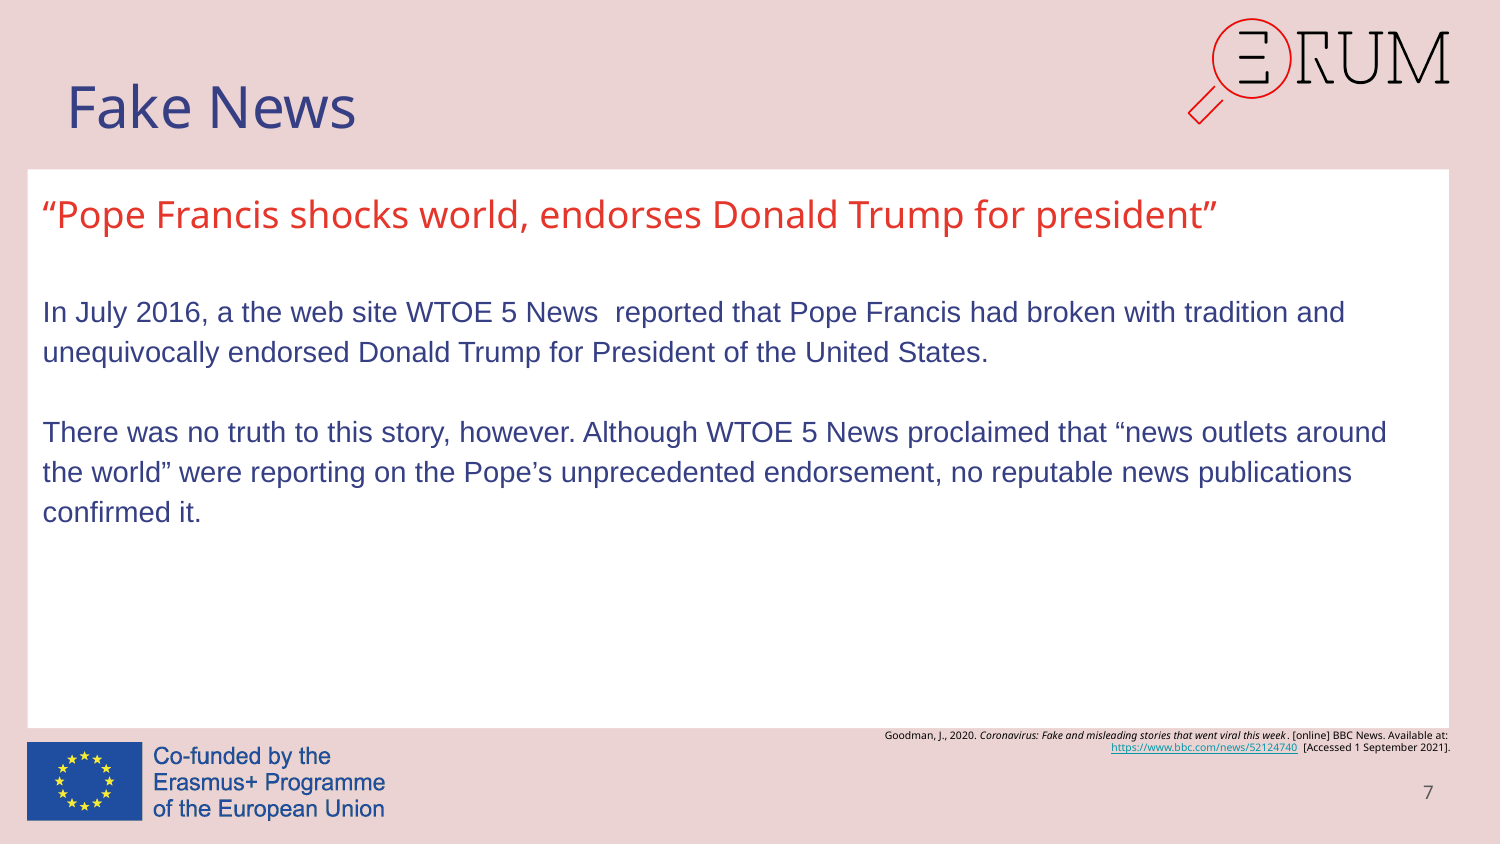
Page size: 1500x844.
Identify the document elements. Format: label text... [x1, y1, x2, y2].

text_box Goodman, J., 2020. Coronavirus: Fake and misleading stories that went viral this week. [online] BBC News. Available at: https://www.bbc.com/news/52124740 [Accessed 1 September 2021]. [800, 715, 1467, 770]
picture [27, 742, 385, 821]
slide_number 7 [1358, 770, 1449, 826]
picture [1136, 0, 1500, 137]
title Fake News [51, 55, 1168, 150]
list “Pope Francis shocks world, endorses Donald Trump for president” In July 2016, a the web site WTOE 5 News reported that Pope Francis had broken with tradition and unequivocally endorsed Donald Trump for President of the United States. There was no truth to this story, however. Although WTOE 5 News proclaimed that “news outlets around the world” were reporting on the Pope’s unprecedented endorsement, no reputable news publications confirmed it. [27, 169, 1449, 729]
